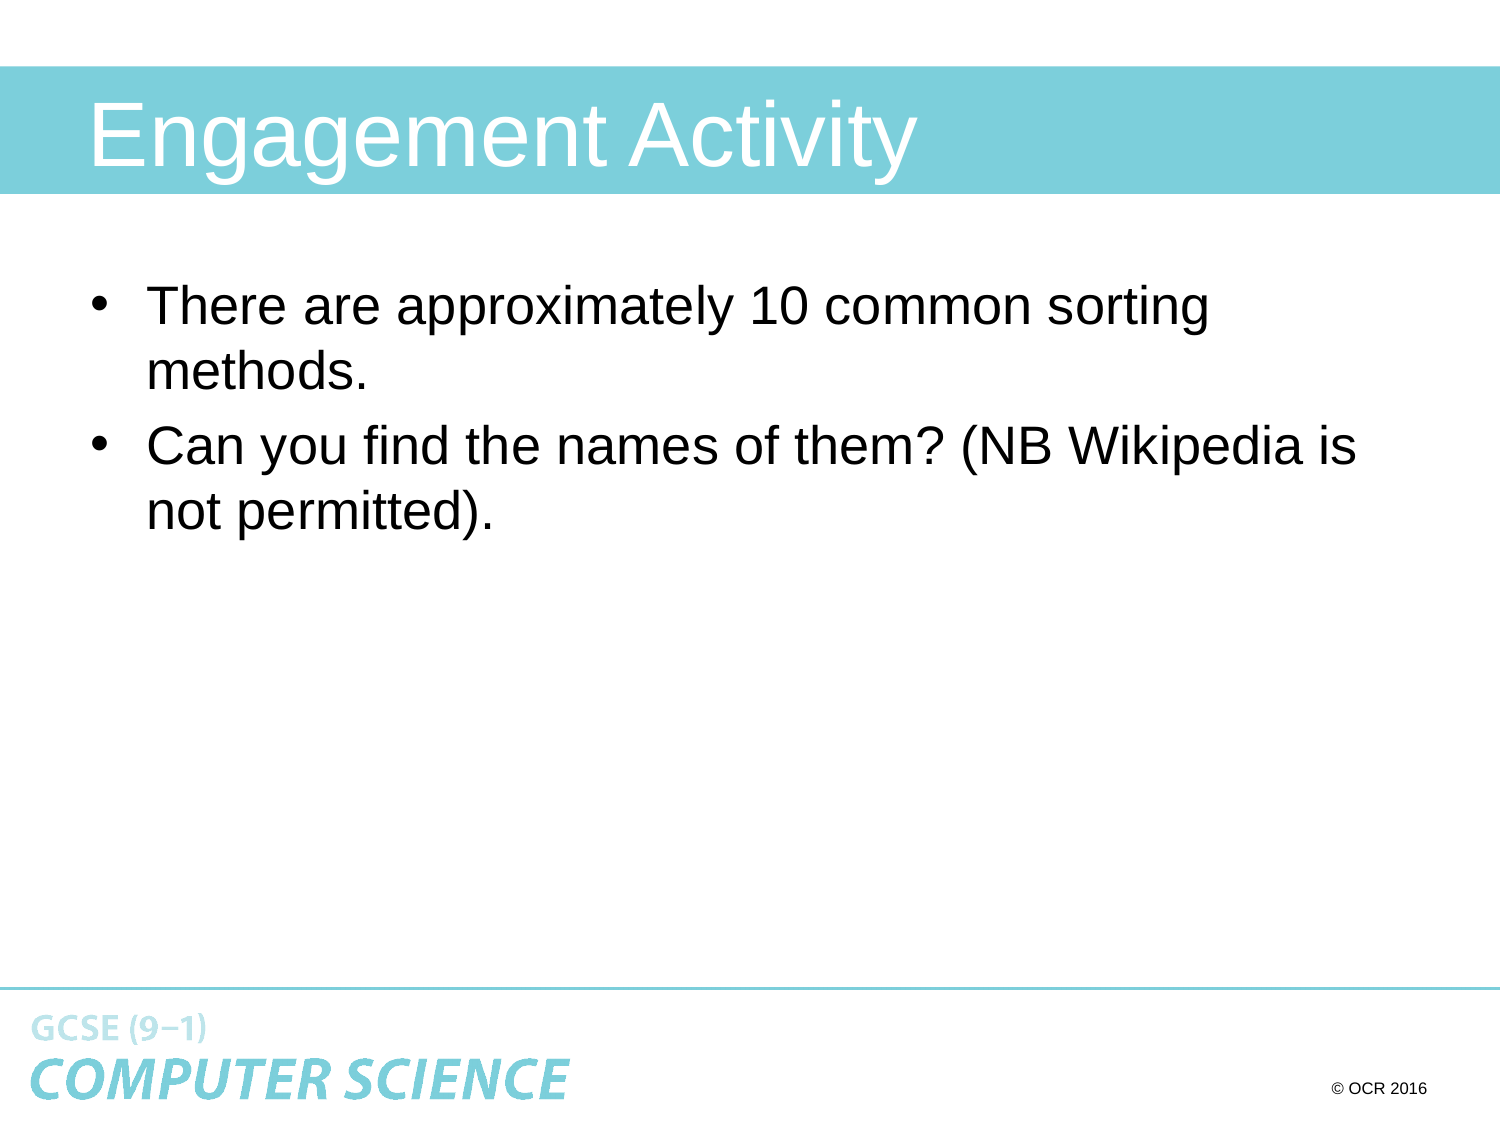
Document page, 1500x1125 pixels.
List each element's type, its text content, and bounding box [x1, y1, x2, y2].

picture [0, 987, 1500, 1124]
title Engagement Activity [0, 66, 1500, 194]
list There are approximately 10 common sorting methods. Can you find the names of them? (NB Wikipedia is not permitted). [75, 262, 1425, 965]
